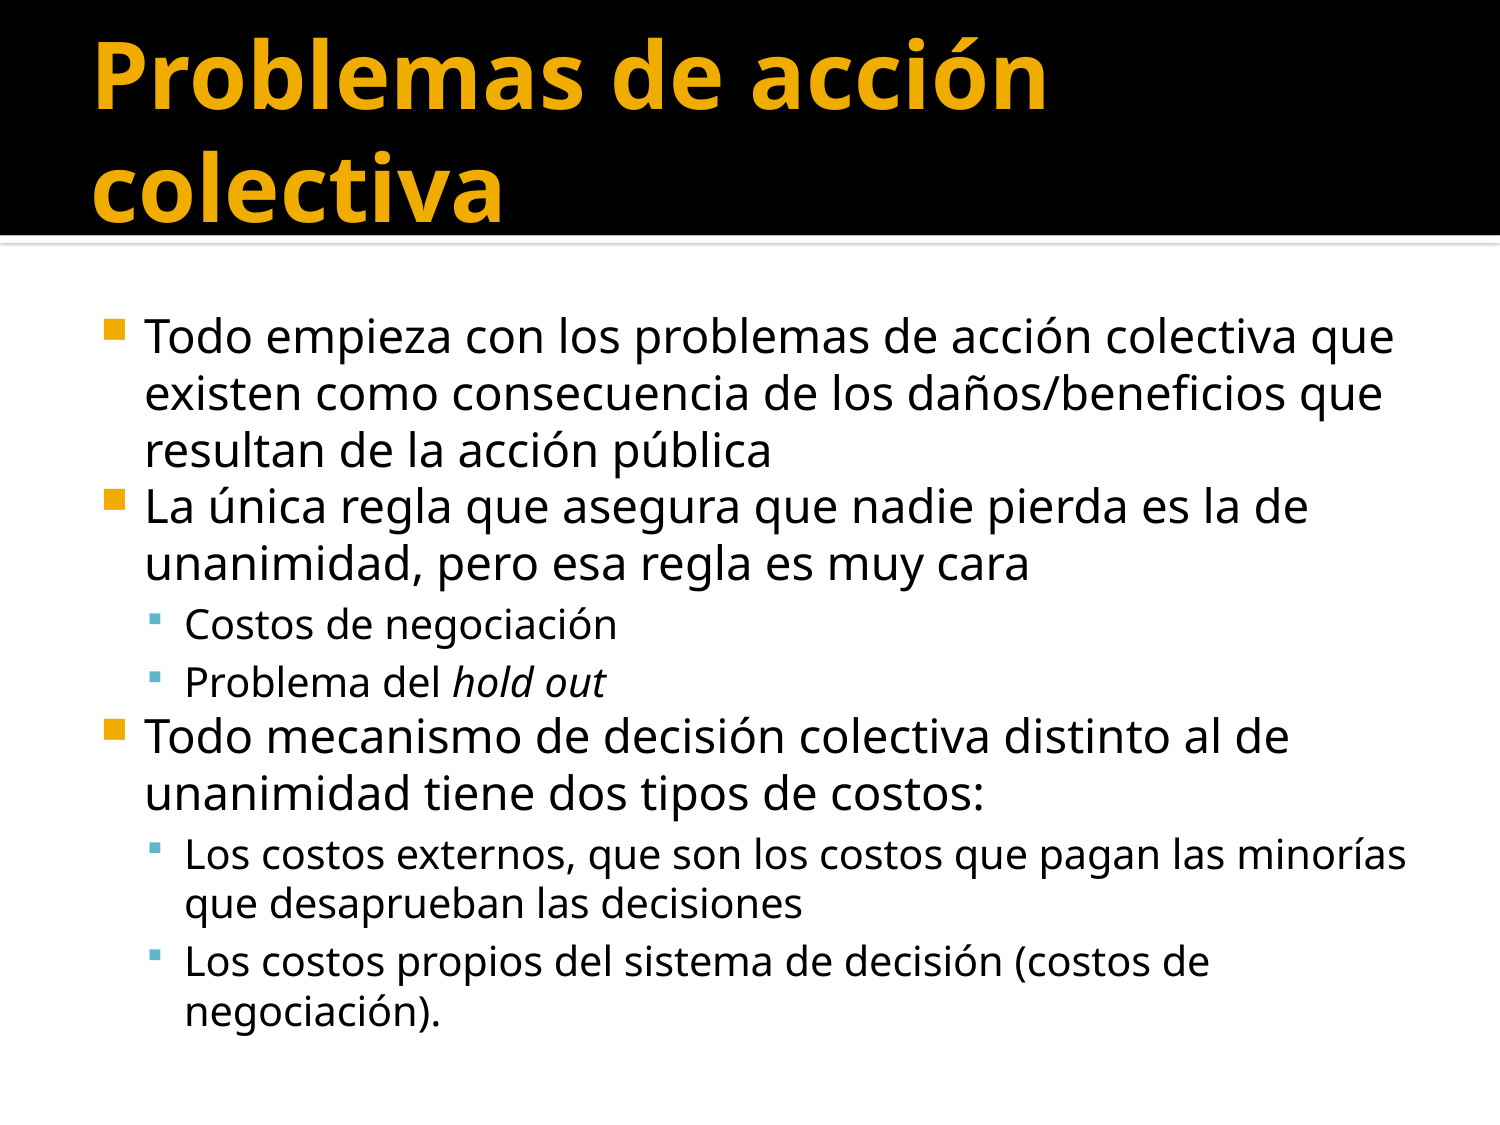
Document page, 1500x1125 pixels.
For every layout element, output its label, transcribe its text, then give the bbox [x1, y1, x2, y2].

list Todo empieza con los problemas de acción colectiva que existen como consecuencia de los daños/beneficios que resultan de la acción pública La única regla que asegura que nadie pierda es la de unanimidad, pero esa regla es muy cara Costos de negociación Problema del hold out Todo mecanismo de decisión colectiva distinto al de unanimidad tiene dos tipos de costos: Los costos externos, que son los costos que pagan las minorías que desaprueban las decisiones Los costos propios del sistema de decisión (costos de negociación). [75, 291, 1425, 1050]
title Problemas de acción colectiva [75, 25, 1425, 231]
